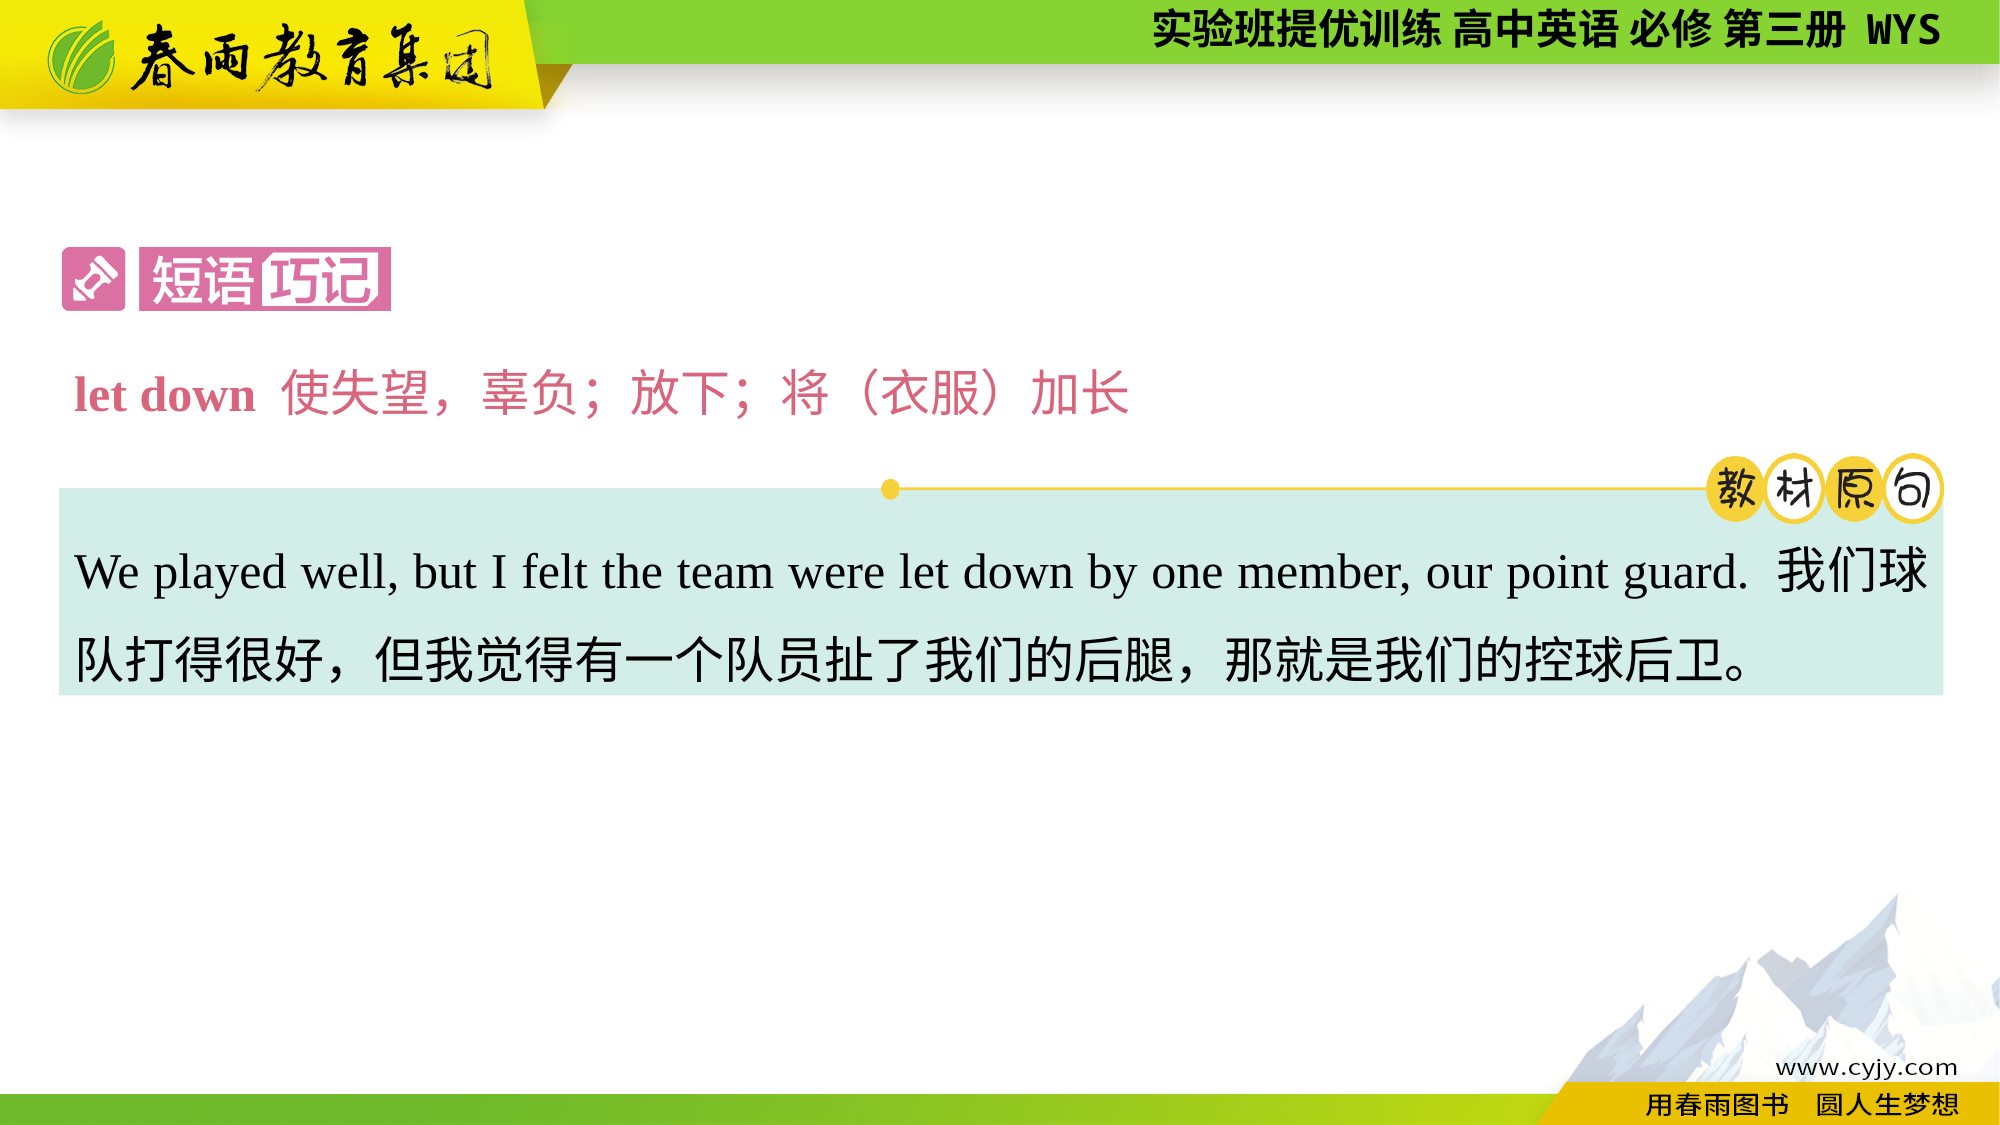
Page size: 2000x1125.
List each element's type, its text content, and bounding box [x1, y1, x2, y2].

list let down 使失望，辜负；放下；将（衣服）加长 [59, 323, 1944, 419]
text_box We played well, but I felt the team were let down by one member, our point guard. 我们球队打得很好，但我觉得有一个队员扯了我们的后腿，那就是我们的控球后卫。 [59, 488, 1944, 696]
picture [0, 0, 2000, 1125]
